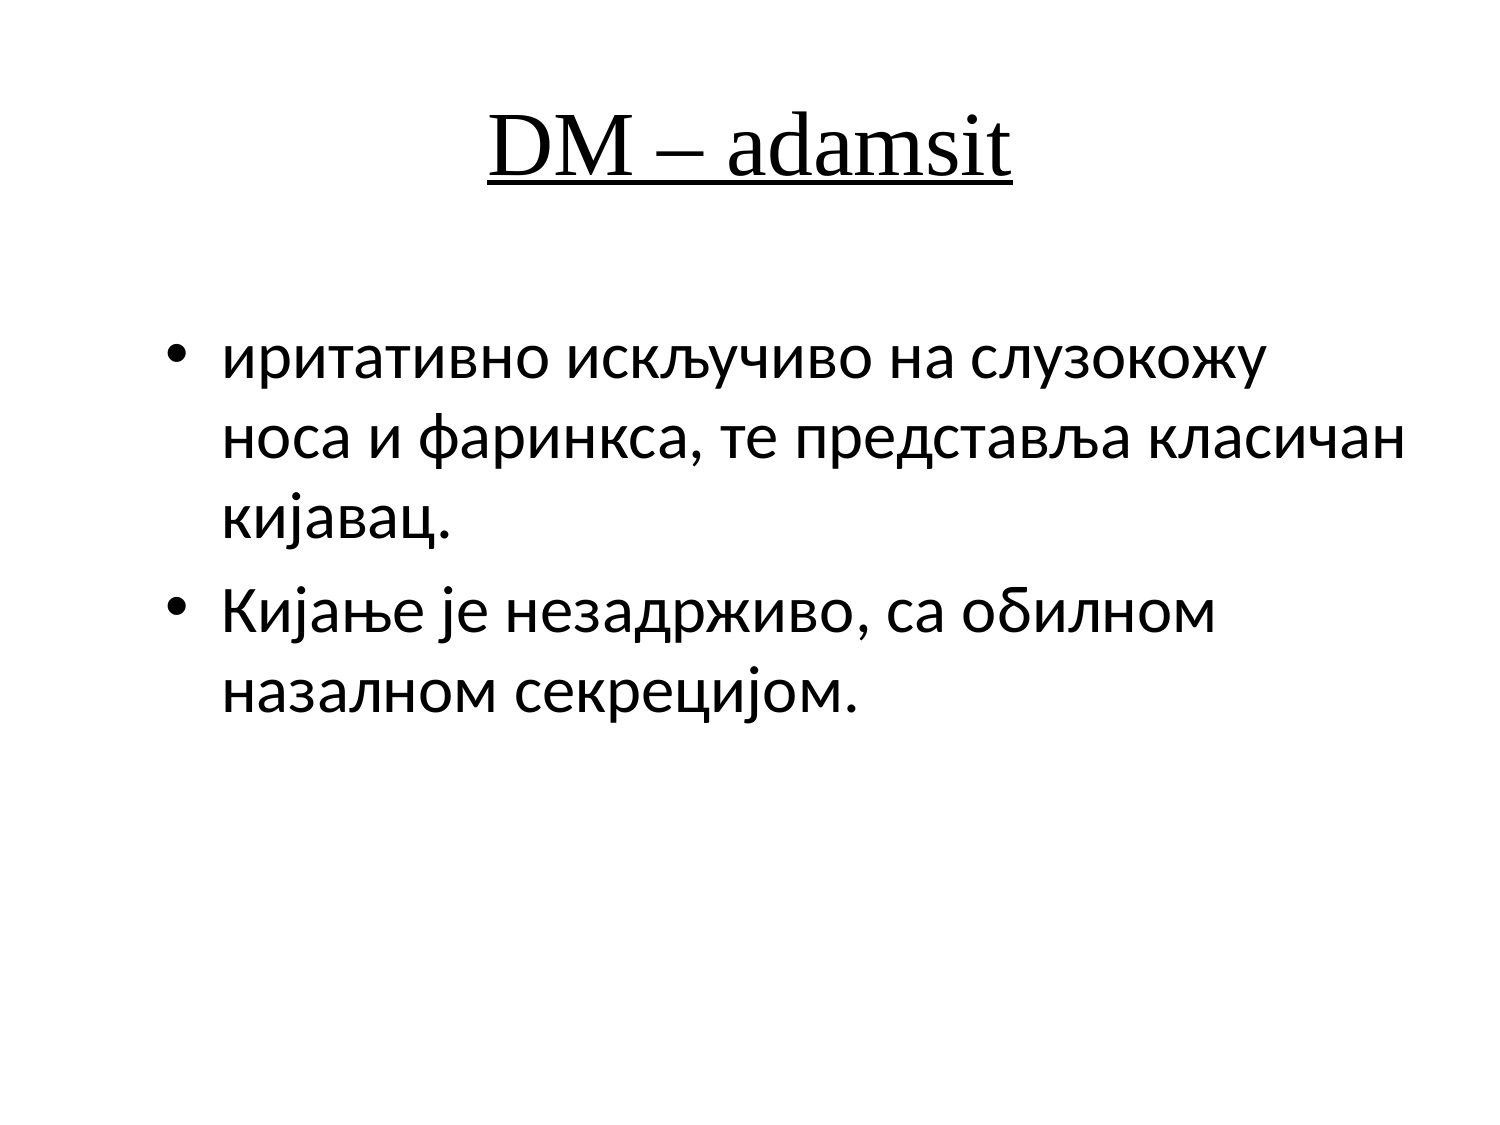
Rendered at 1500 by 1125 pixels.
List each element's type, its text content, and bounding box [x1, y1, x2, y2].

title DM – adamsit [75, 45, 1425, 233]
list иритативно искључиво на слузокожу носа и фаринкса, те представља класичан кијавац. Кијање је незадрживо, са обилном назалном секрецијом. [150, 304, 1425, 988]
